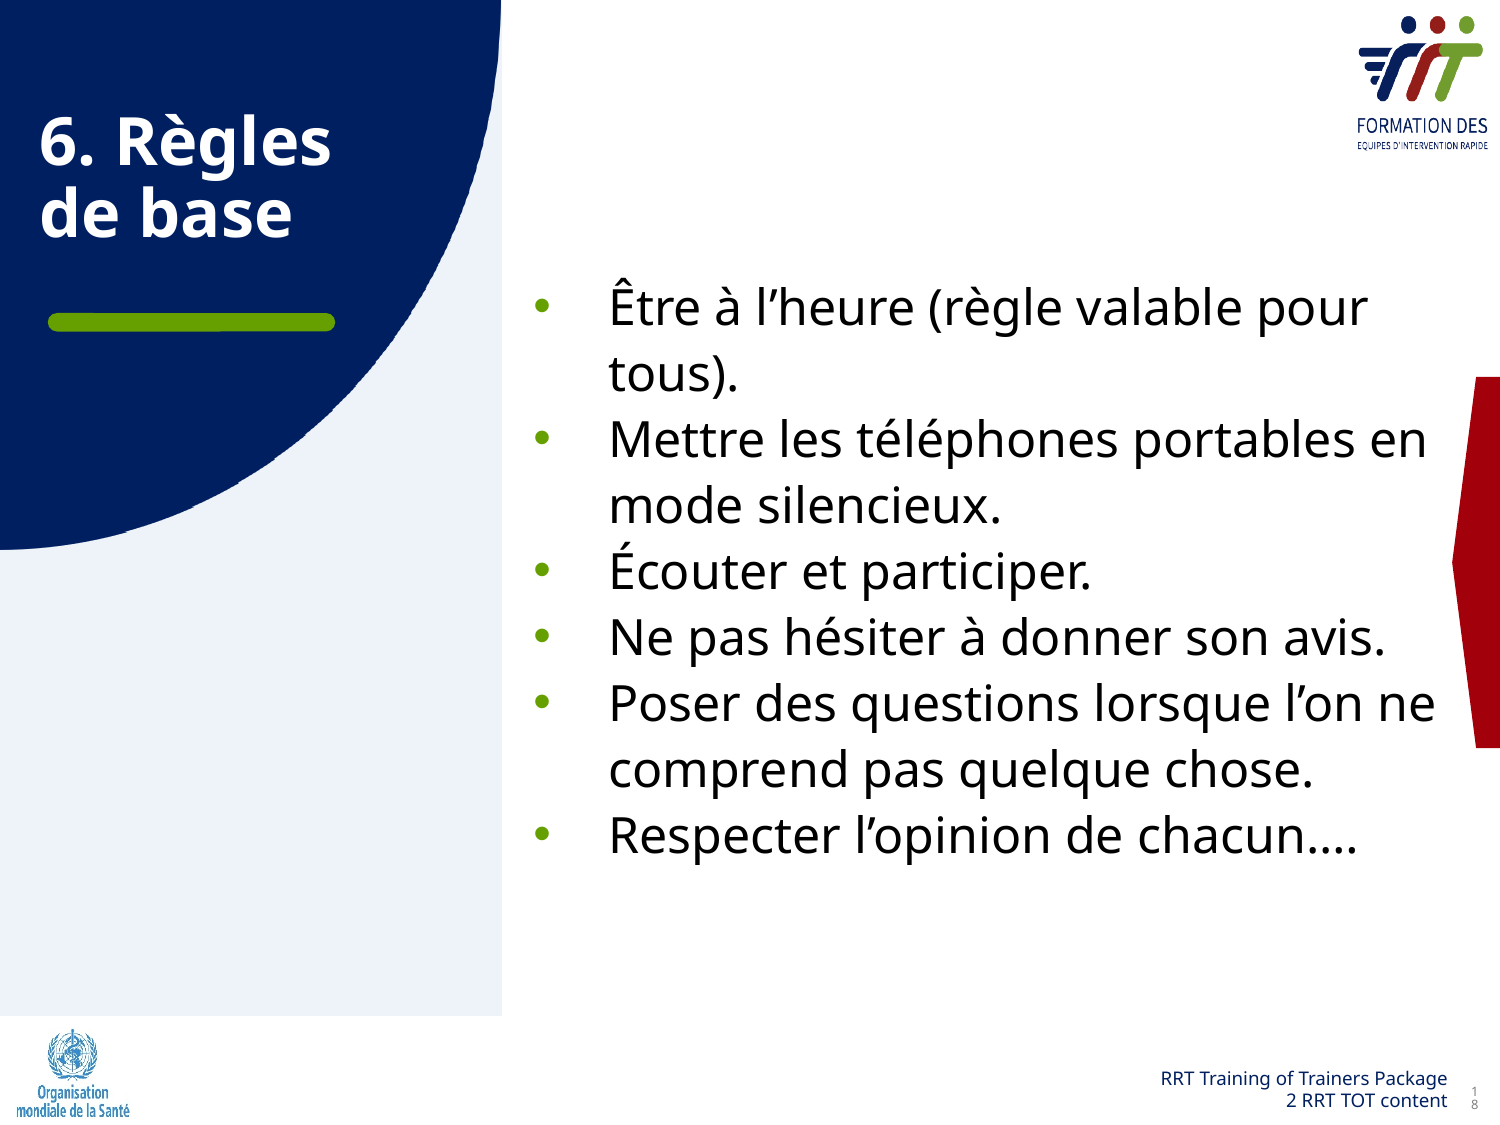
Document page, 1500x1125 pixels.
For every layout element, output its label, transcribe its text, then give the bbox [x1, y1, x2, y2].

picture [15, 1027, 130, 1118]
picture [0, 0, 502, 1018]
title 6. Règles de base [31, 55, 527, 304]
picture [1357, 15, 1488, 151]
list Être à l’heure (règle valable pour tous). Mettre les téléphones portables en mode silencieux. Écouter et participer. Ne pas hésiter à donner son avis. Poser des questions lorsque l’on ne comprend pas quelque chose. Respecter l’opinion de chacun.… [525, 261, 1453, 902]
